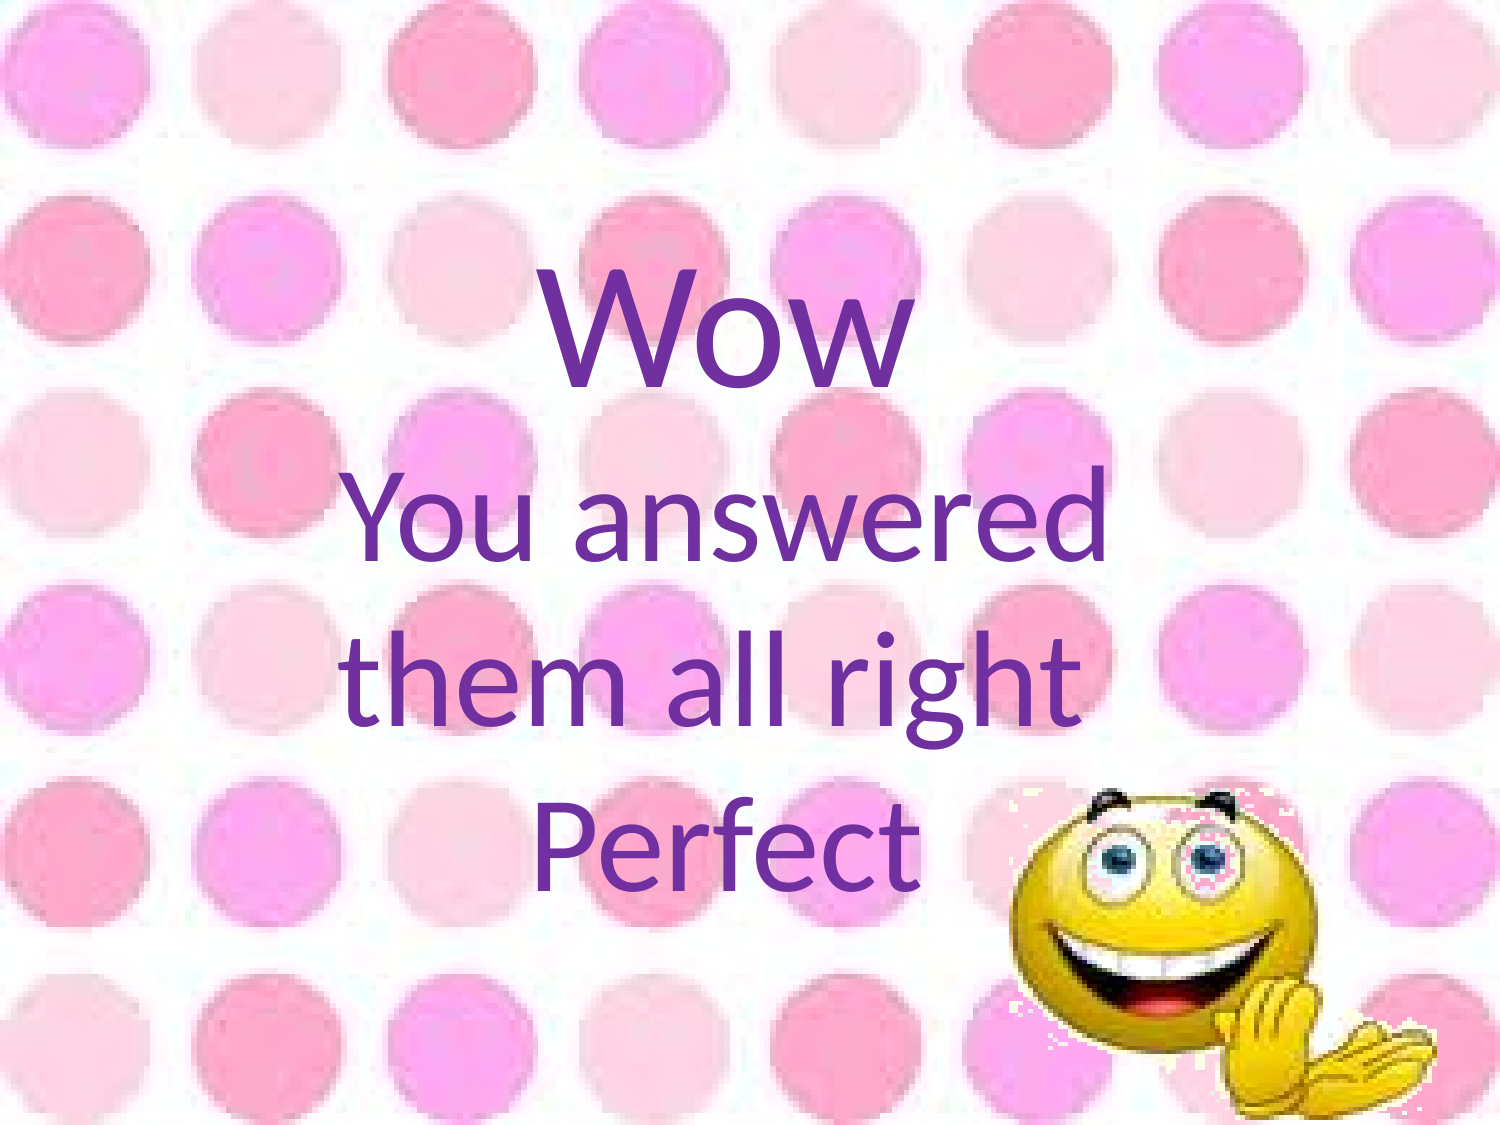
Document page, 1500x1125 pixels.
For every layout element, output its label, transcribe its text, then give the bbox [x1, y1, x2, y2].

picture [0, 0, 1500, 1125]
text_box Wow You answered them all right Perfect [182, 196, 1270, 926]
